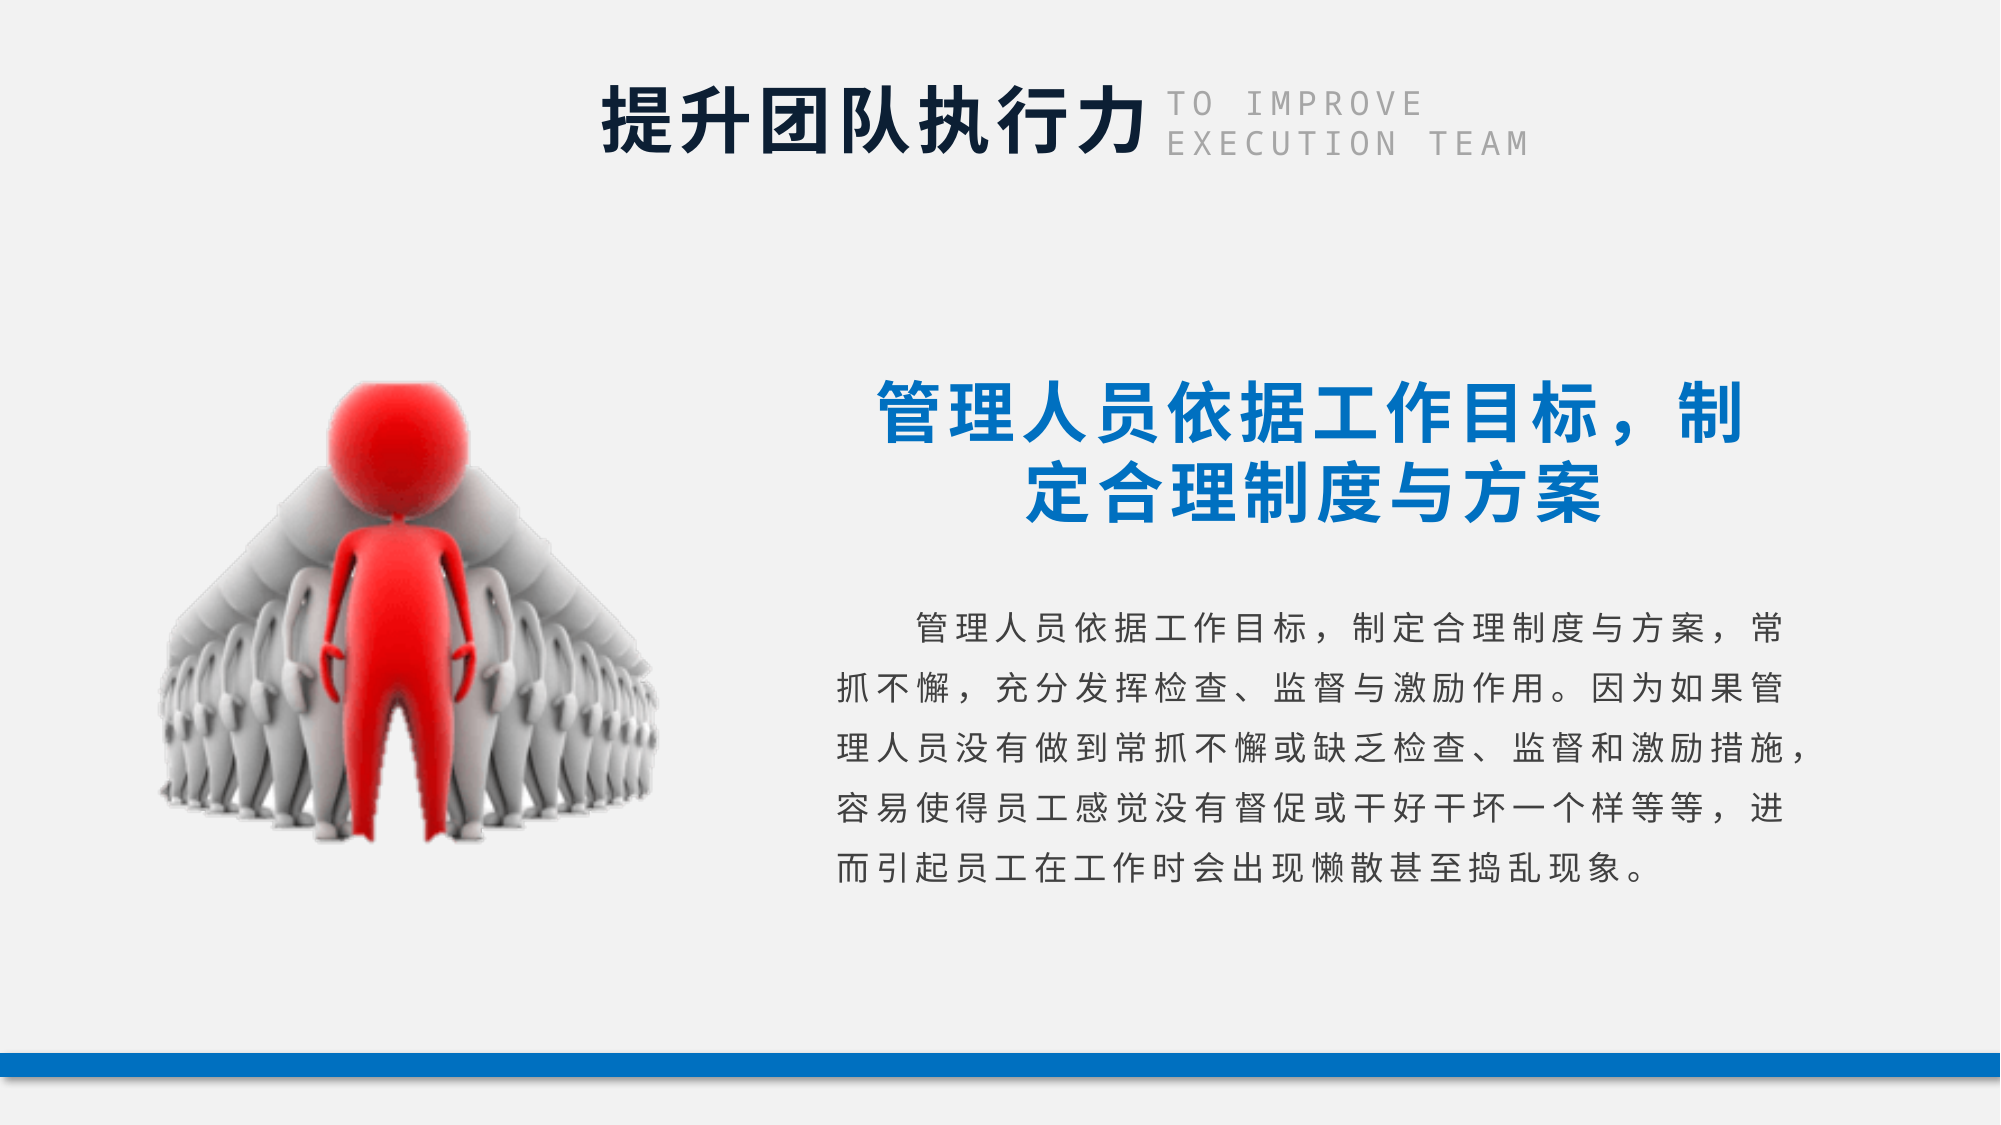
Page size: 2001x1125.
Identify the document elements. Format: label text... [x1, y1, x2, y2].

text_box [0, 1052, 2000, 1078]
text_box 管理人员依据工作目标，制定合理制度与方案，常抓不懈，充分发挥检查、监督与激励作用。因为如果管理人员没有做到常抓不懈或缺乏检查、监督和激励措施，容易使得员工感觉没有督促或干好干坏一个样等等，进而引起员工在工作时会出现懒散甚至捣乱现象。 [859, 580, 1805, 895]
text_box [579, 67, 1551, 171]
text_box 管理人员依据工作目标，制定合理制度与方案 [859, 363, 1768, 539]
picture [84, 328, 859, 903]
